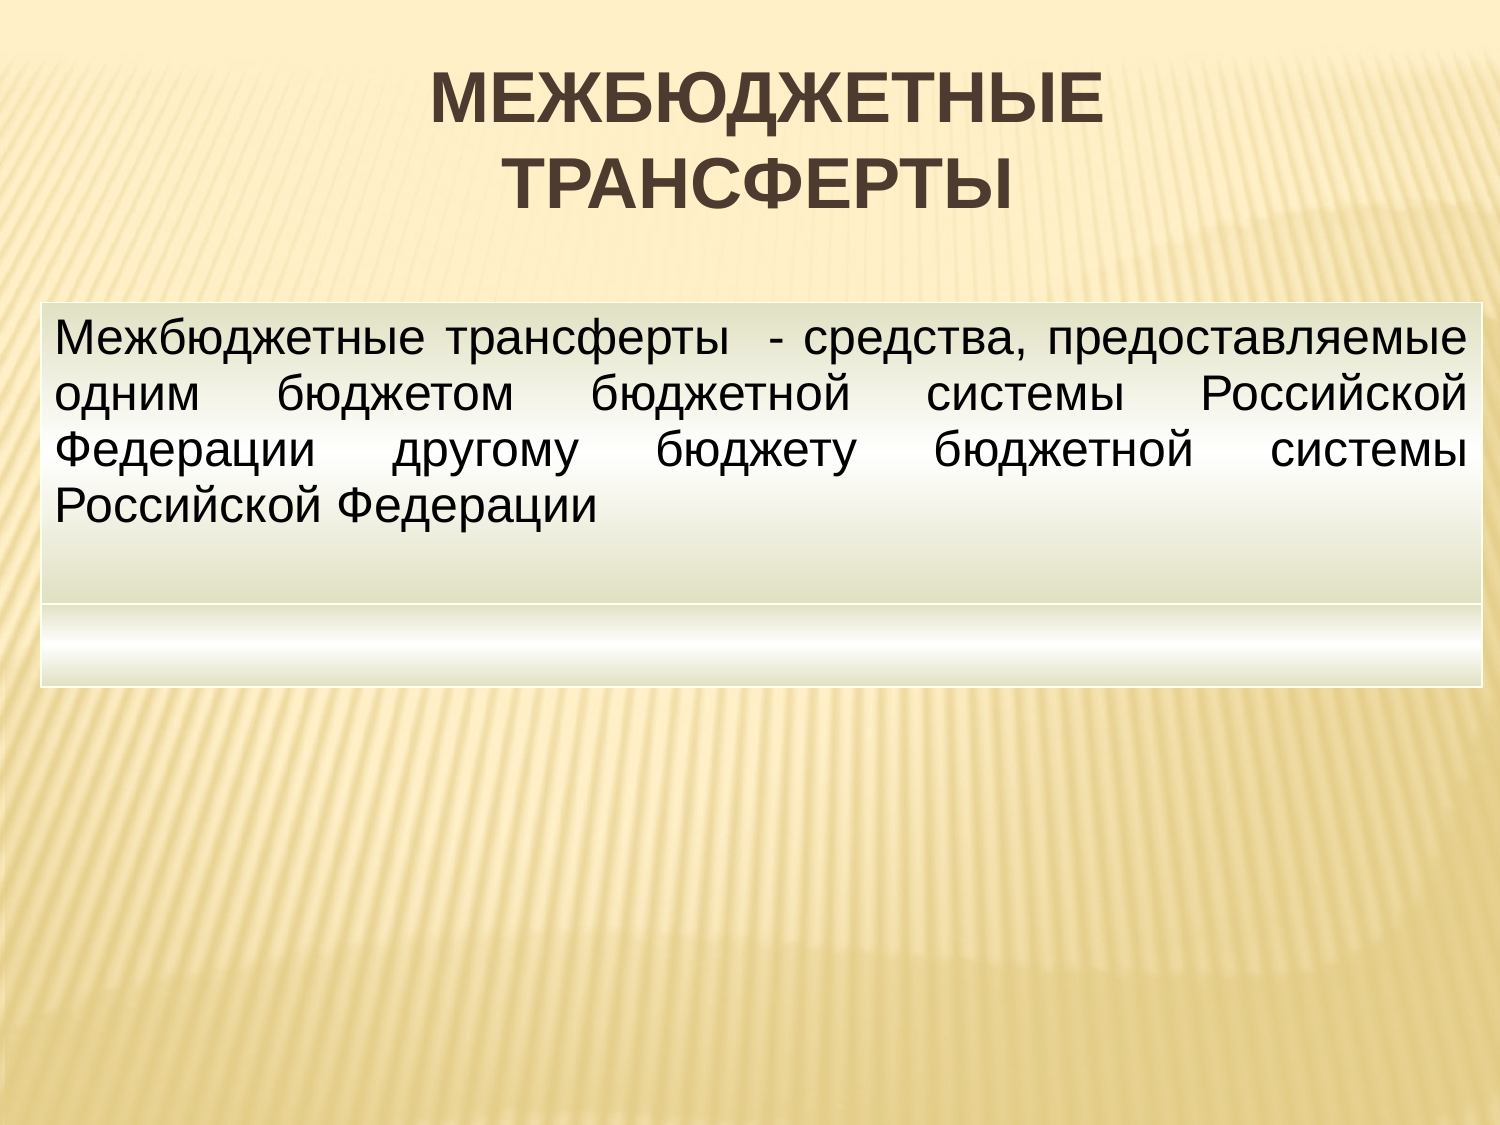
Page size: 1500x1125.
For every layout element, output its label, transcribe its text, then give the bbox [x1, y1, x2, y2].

title Межбюджетные трансферты [339, 42, 1196, 231]
table_cell [42, 605, 1481, 686]
table_header Межбюджетные трансферты - средства, предоставляемые одним бюджетом бюджетной системы Российской Федерации другому бюджету бюджетной системы Российской Федерации [42, 303, 1481, 603]
